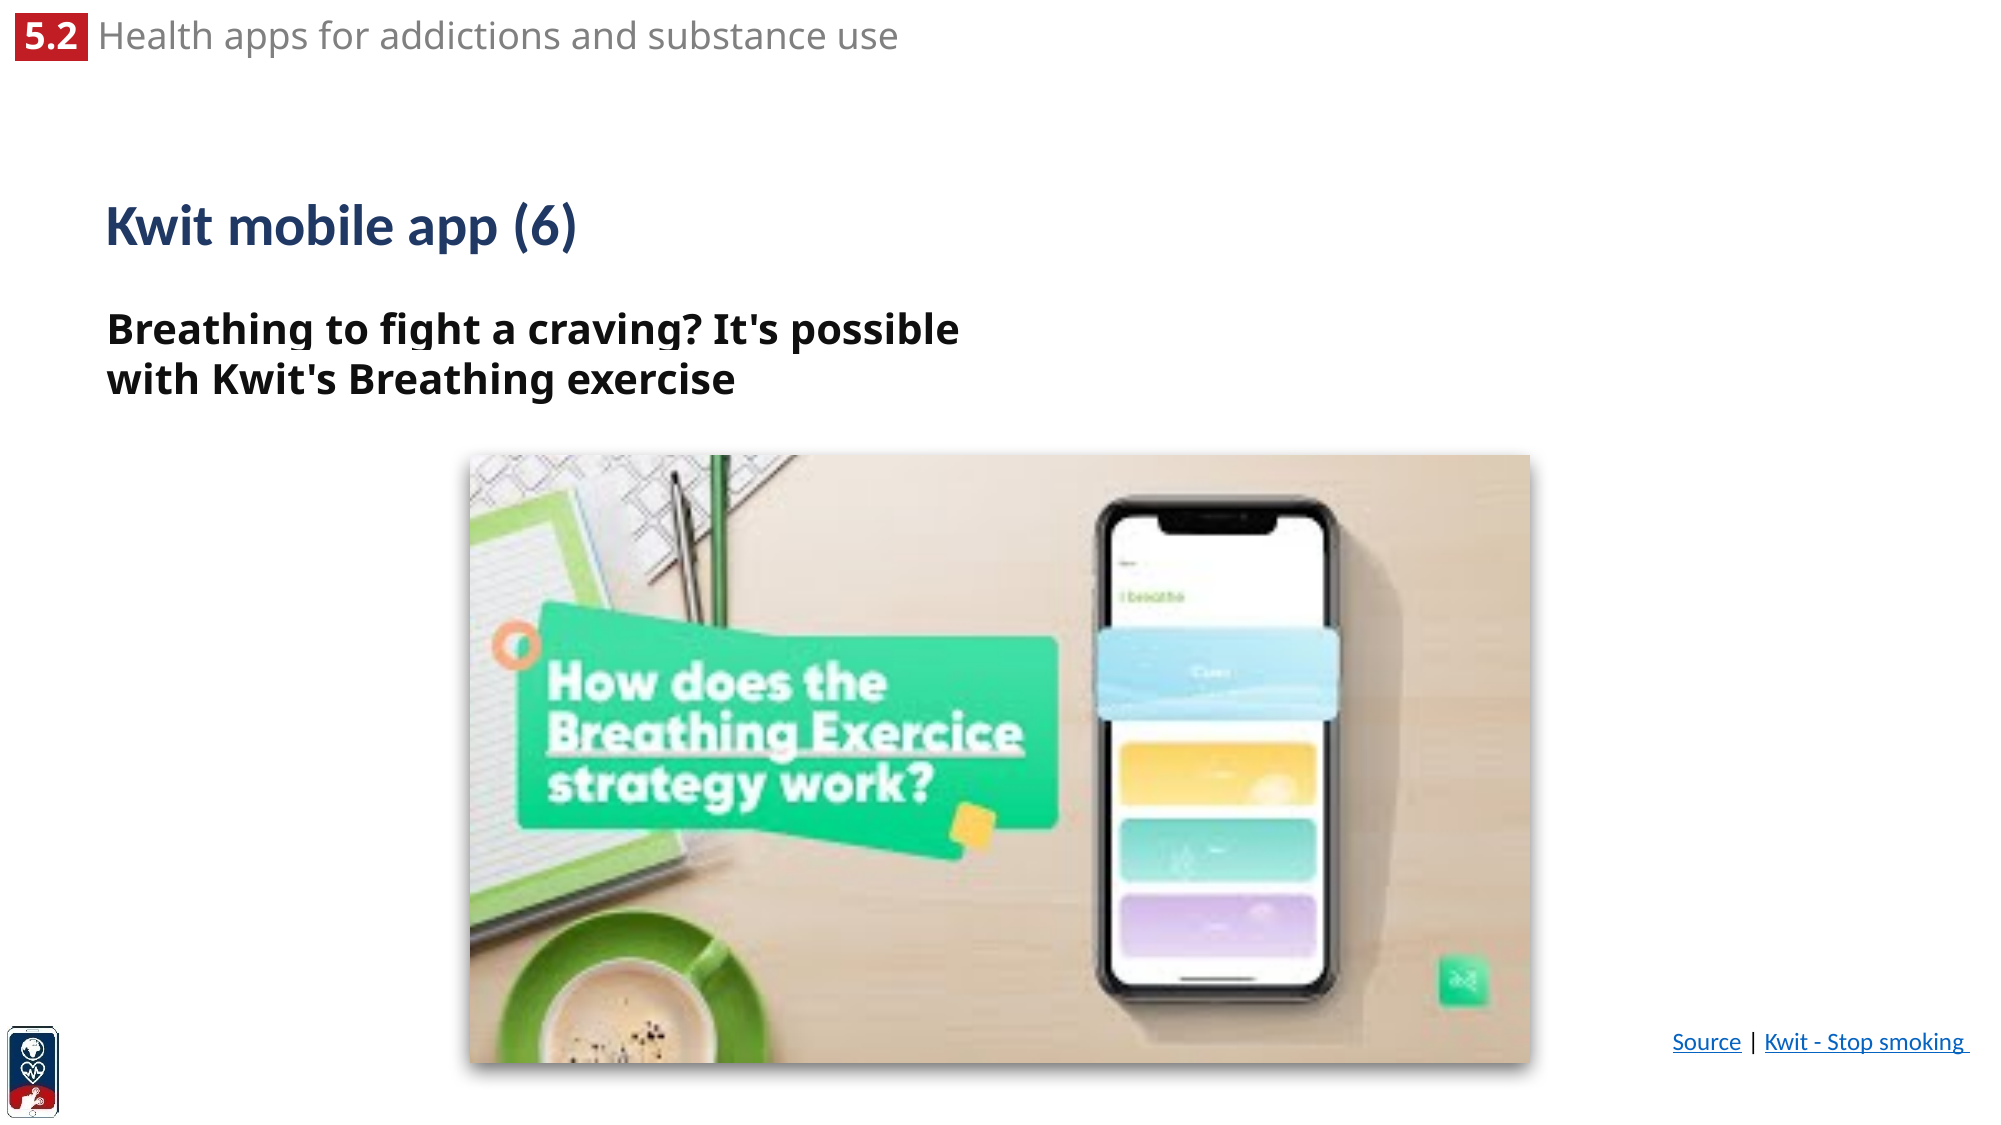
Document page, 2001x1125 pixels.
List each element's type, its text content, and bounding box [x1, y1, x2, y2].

picture [470, 455, 1530, 1063]
picture [7, 1026, 59, 1118]
text_box Source | Kwit - Stop smoking [1589, 1017, 1986, 1063]
title Kwit mobile app (6) [91, 177, 1906, 277]
list Breathing to fight a craving? It's possible with Kwit's Breathing exercise [91, 295, 1052, 1094]
